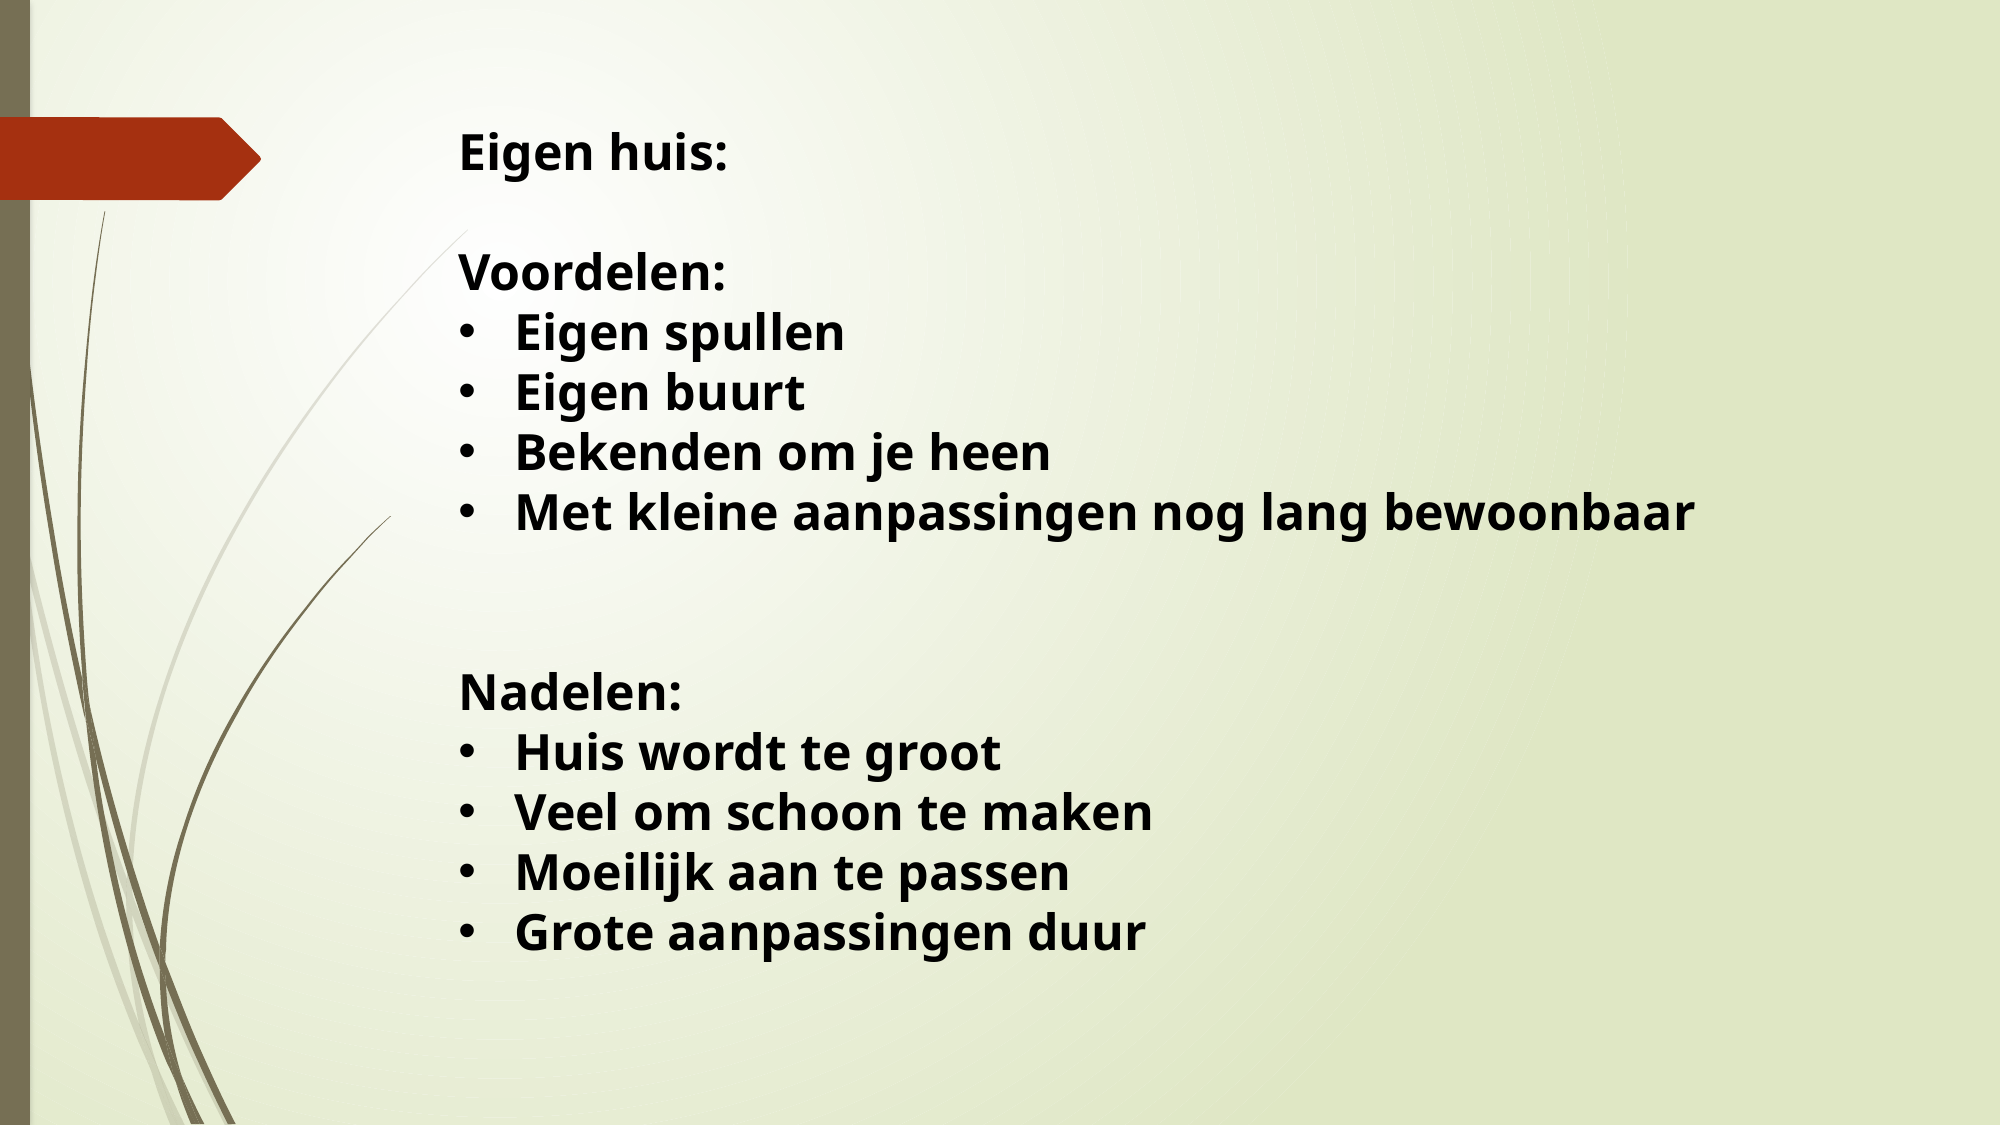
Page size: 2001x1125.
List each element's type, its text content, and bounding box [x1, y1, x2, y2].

text_box Eigen huis: Voordelen: Eigen spullen Eigen buurt Bekenden om je heen Met kleine aanpassingen nog lang bewoonbaar Nadelen: Huis wordt te groot Veel om schoon te maken Moeilijk aan te passen Grote aanpassingen duur [443, 112, 1840, 968]
